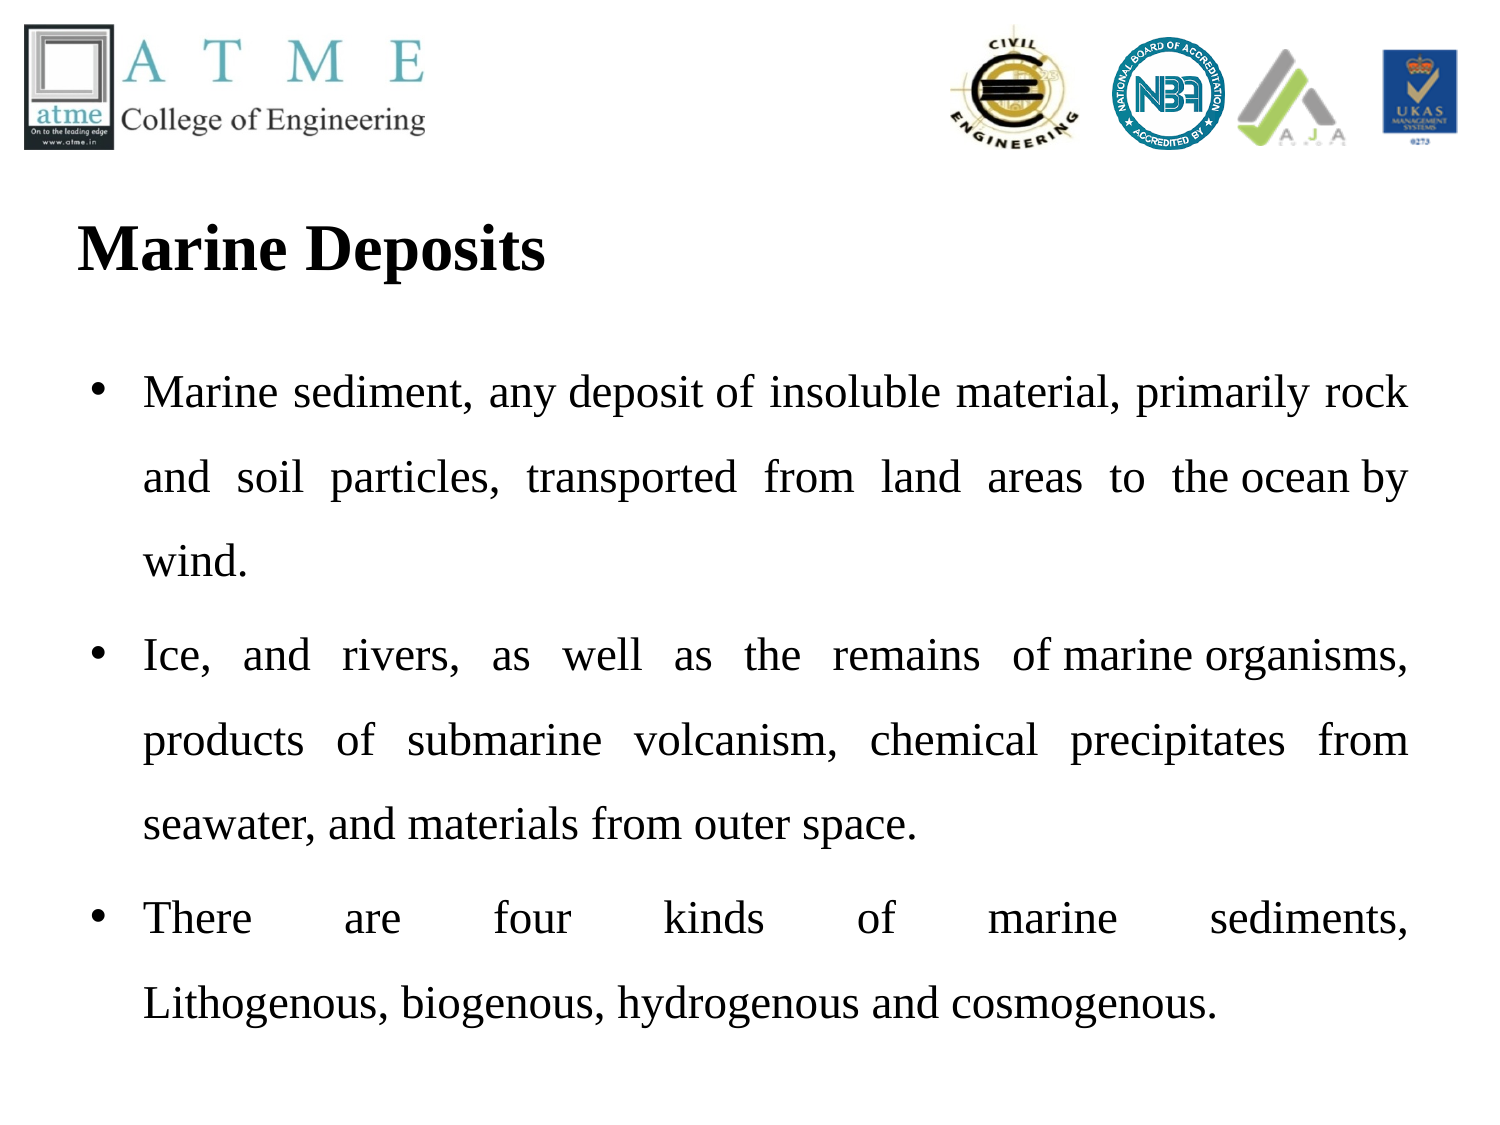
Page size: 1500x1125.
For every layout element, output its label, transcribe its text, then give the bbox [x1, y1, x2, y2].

picture [1209, 103, 1218, 120]
picture [1187, 109, 1225, 149]
picture [24, 24, 425, 150]
picture [950, 24, 1080, 149]
picture [1112, 37, 1213, 149]
title Marine Deposits [62, 149, 1413, 338]
picture [1237, 49, 1458, 146]
list Marine sediment, any deposit of insoluble material, primarily rock and soil particles, transported from land areas to the ocean by wind. Ice, and rivers, as well as the remains of marine organisms, products of submarine volcanism, chemical precipitates from seawater, and materials from outer space. There are four kinds of marine sediments, Lithogenous, biogenous, hydrogenous and cosmogenous. [75, 324, 1425, 1038]
picture [1179, 37, 1225, 79]
